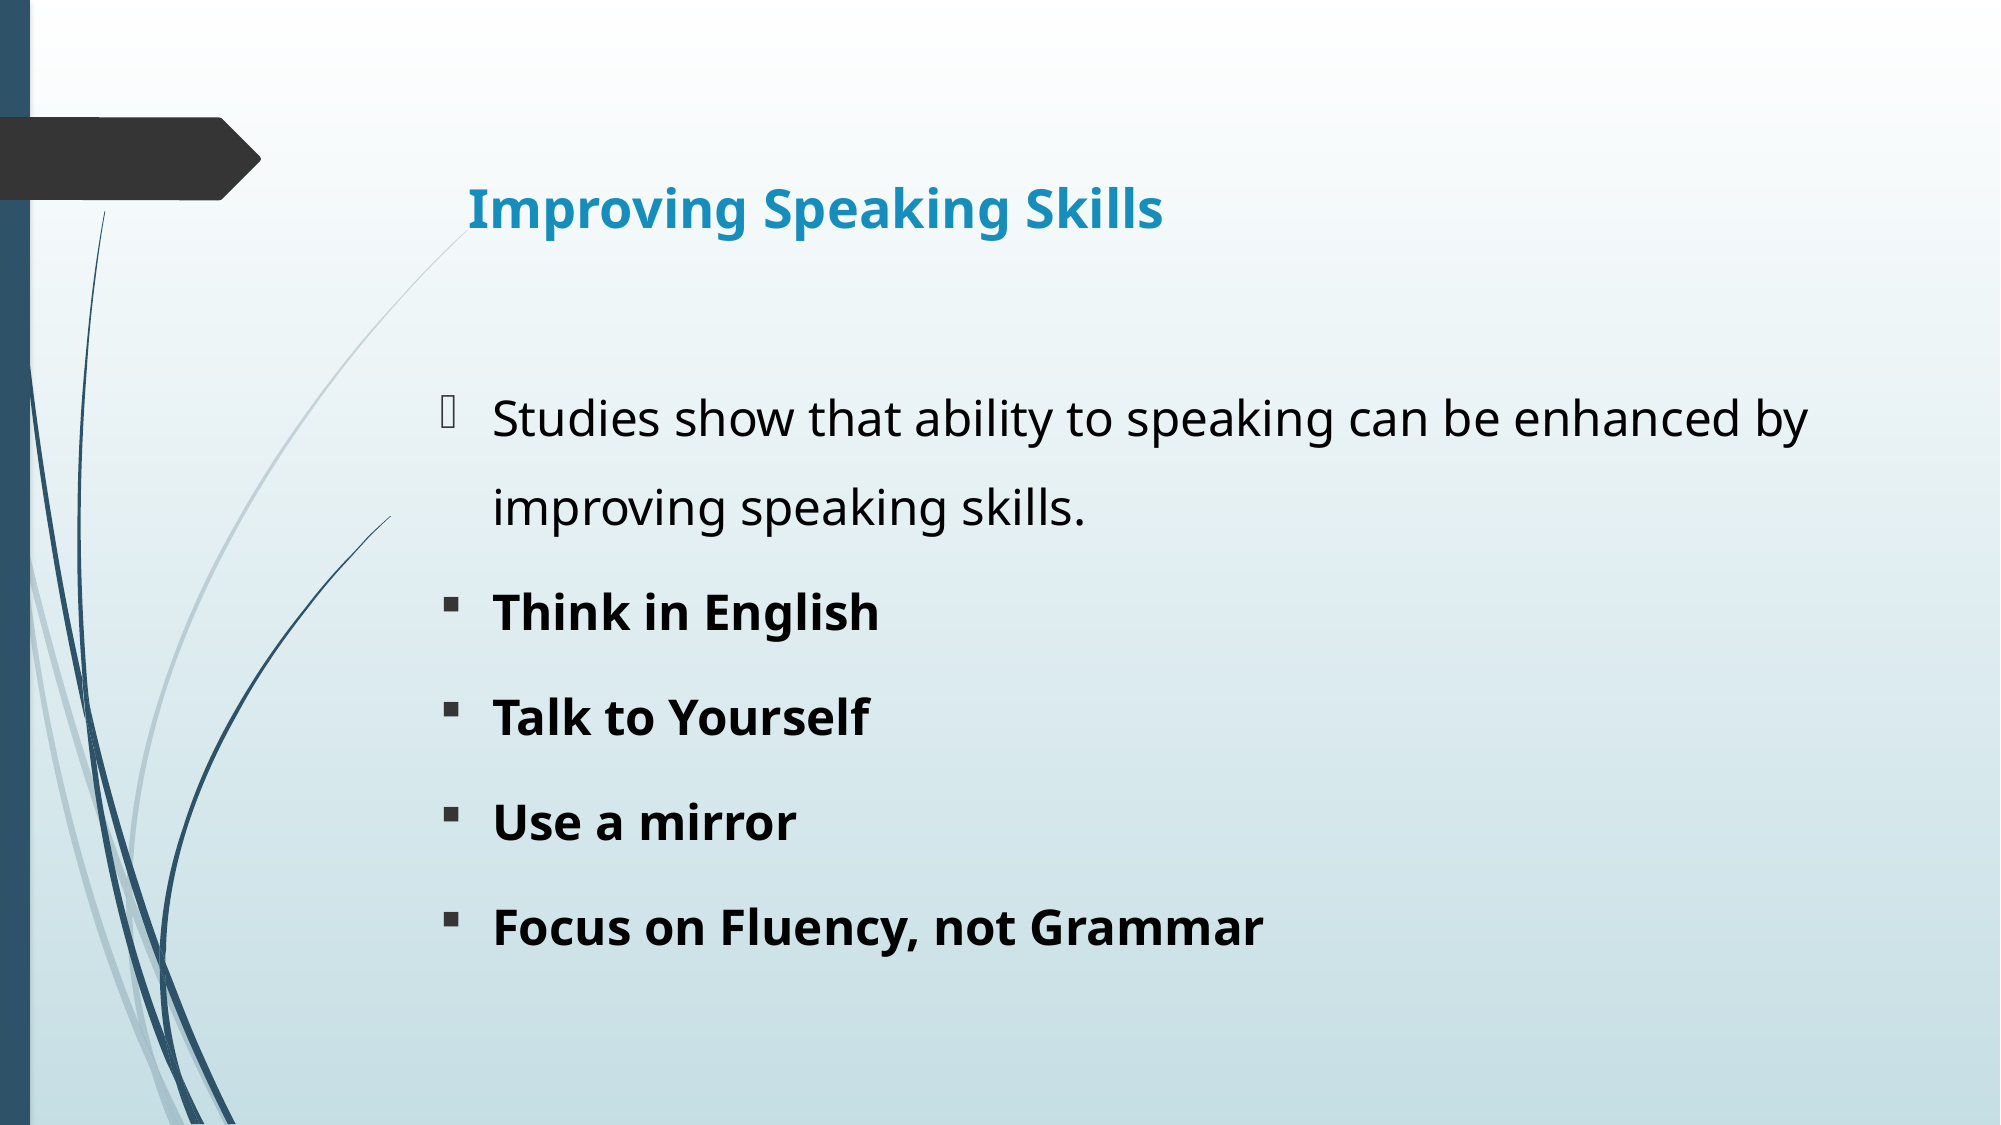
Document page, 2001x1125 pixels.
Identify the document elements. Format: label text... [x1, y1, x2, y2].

title Improving Speaking Skills [425, 102, 1888, 313]
list Studies show that ability to speaking can be enhanced by improving speaking skills. Think in English Talk to Yourself Use a mirror Focus on Fluency, not Grammar [424, 350, 1888, 970]
